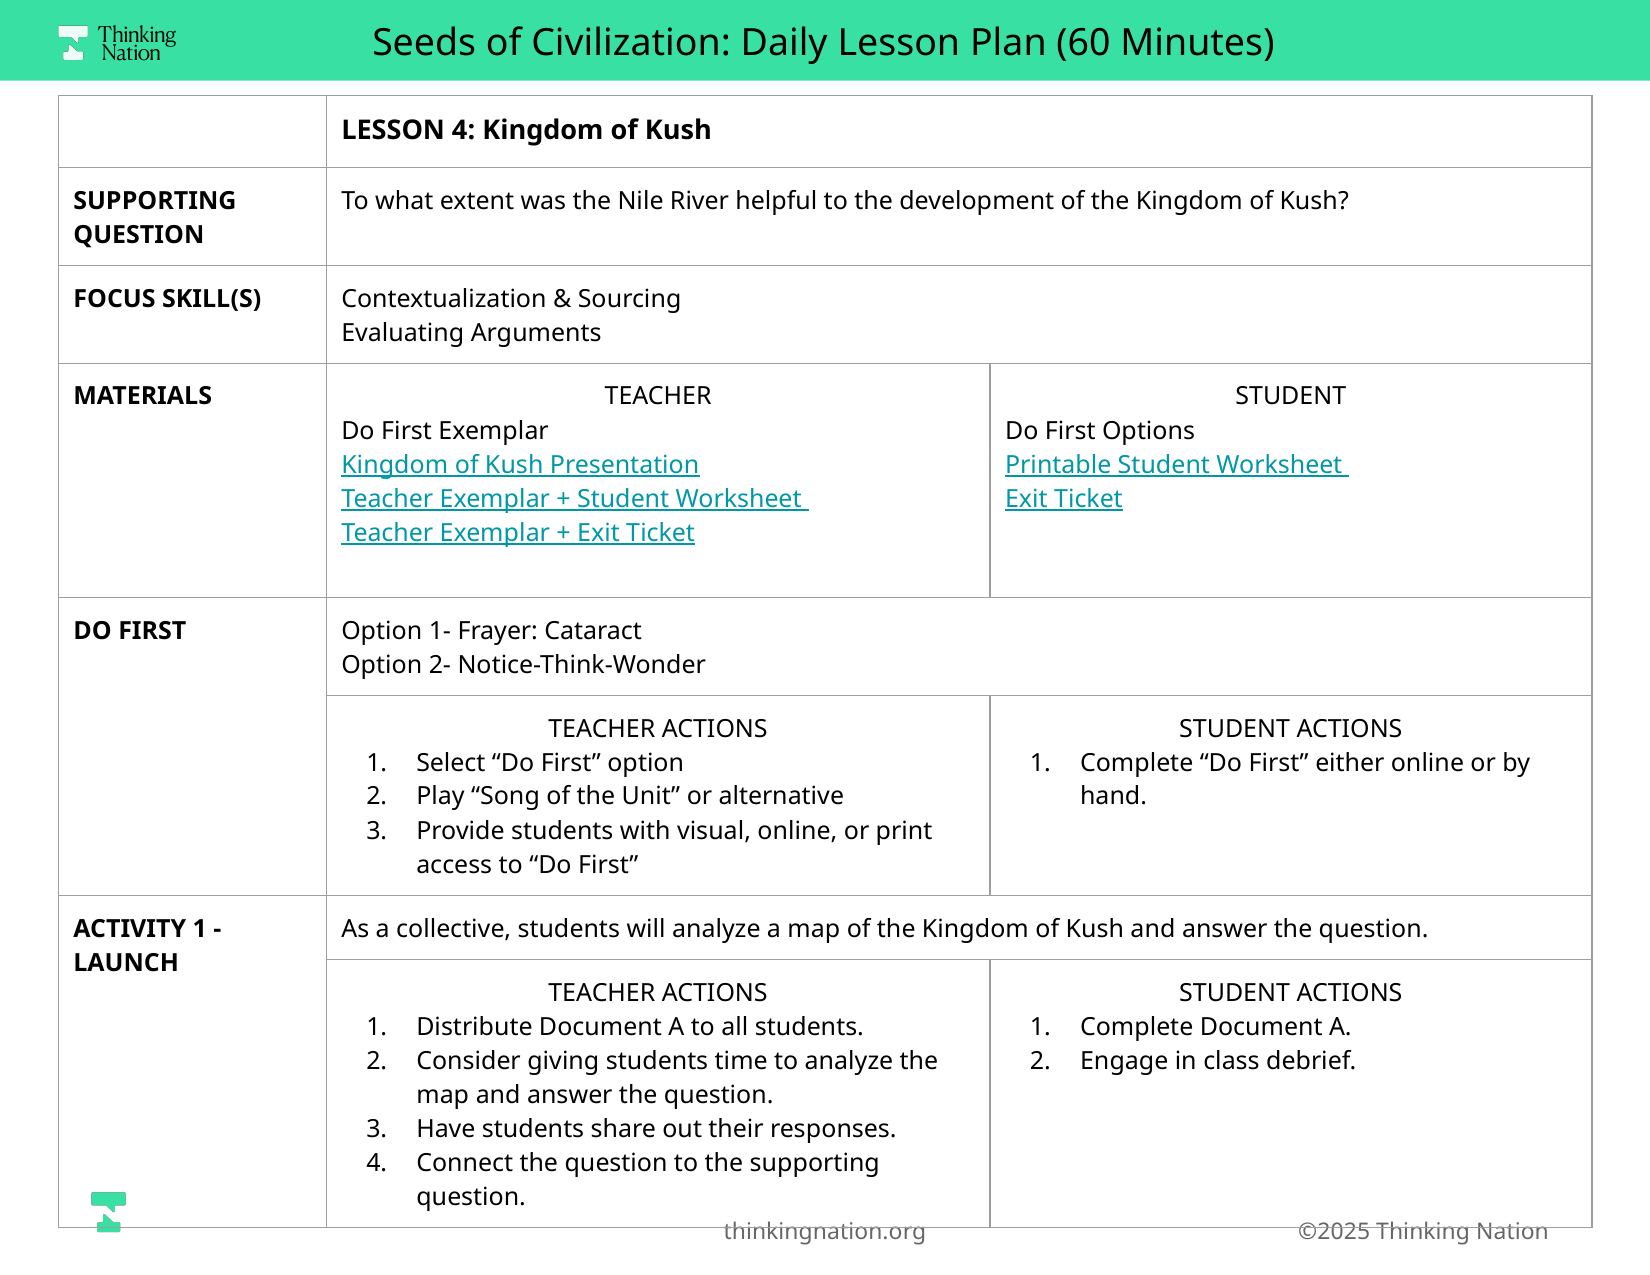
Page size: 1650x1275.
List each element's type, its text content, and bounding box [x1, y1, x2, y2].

table_cell ACTIVITY 1 - LAUNCH [59, 896, 326, 1227]
picture [80, 1184, 136, 1240]
table_cell TEACHER ACTIONS Distribute Document A to all students. Consider giving students time to analyze the map and answer the question. Have students share out their responses. Connect the question to the supporting question. [327, 960, 989, 1227]
table_cell TEACHER Do First Exemplar Kingdom of Kush Presentation Teacher Exemplar + Student Worksheet Teacher Exemplar + Exit Ticket [327, 364, 989, 597]
table_cell As a collective, students will analyze a map of the Kingdom of Kush and answer the question. [327, 896, 1591, 959]
table_cell FOCUS SKILL(S) [59, 266, 326, 363]
table_cell STUDENT ACTIONS Complete “Do First” either online or by hand. [991, 696, 1591, 895]
table_cell SUPPORTING QUESTION [59, 168, 326, 265]
picture [45, 14, 180, 85]
table_cell Option 1- Frayer: Cataract Option 2- Notice-Think-Wonder [327, 598, 1591, 695]
table_header [59, 96, 326, 167]
table_cell To what extent was the Nile River helpful to the development of the Kingdom of Kush? [327, 168, 1591, 265]
table_header LESSON 4: Kingdom of Kush [327, 96, 1591, 167]
table_cell MATERIALS [59, 364, 326, 597]
table_cell STUDENT ACTIONS Complete Document A. Engage in class debrief. [991, 960, 1591, 1227]
text_box ©2025 Thinking Nation [1174, 1228, 1566, 1240]
text_box thinkingnation.org [629, 1228, 1021, 1240]
table_cell DO FIRST [59, 598, 326, 895]
text_box Seeds of Civilization: Daily Lesson Plan (60 Minutes) [0, 0, 1650, 81]
table_cell TEACHER ACTIONS Select “Do First” option Play “Song of the Unit” or alternative Provide students with visual, online, or print access to “Do First” [327, 696, 989, 895]
table_cell STUDENT Do First Options Printable Student Worksheet Exit Ticket [991, 364, 1591, 597]
table_cell Contextualization & Sourcing Evaluating Arguments [327, 266, 1591, 363]
